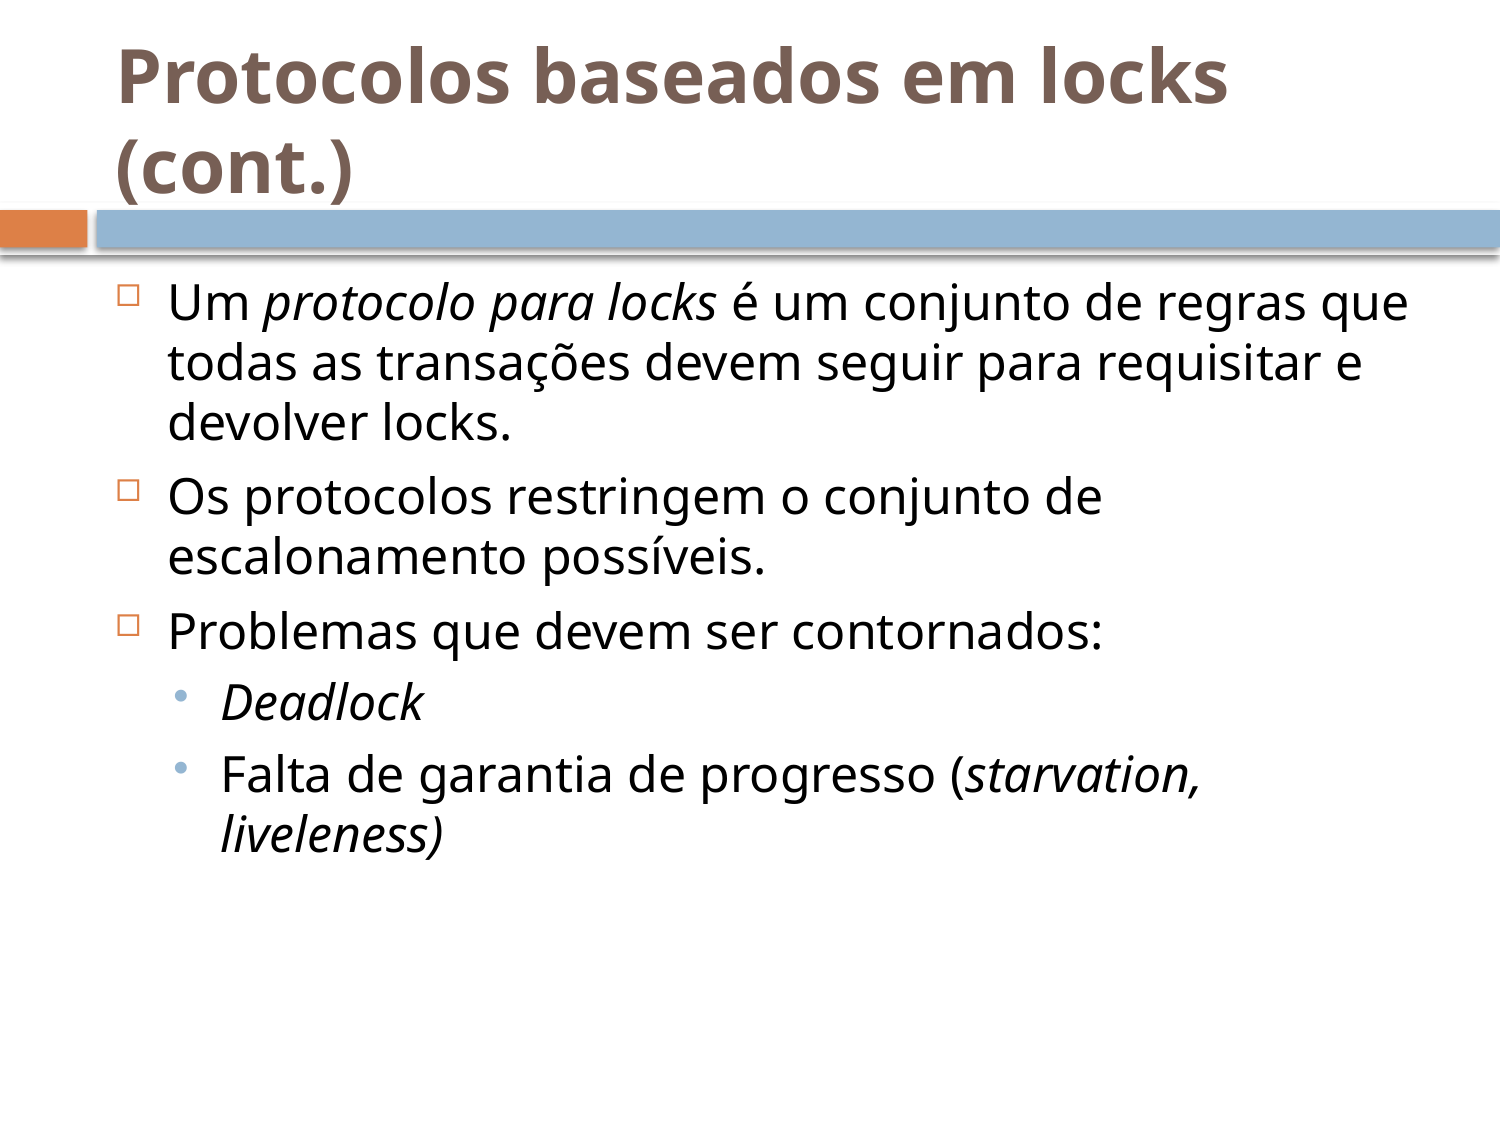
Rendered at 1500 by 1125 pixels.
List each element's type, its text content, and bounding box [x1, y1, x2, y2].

list Um protocolo para locks é um conjunto de regras que todas as transações devem seguir para requisitar e devolver locks. Os protocolos restringem o conjunto de escalonamento possíveis. Problemas que devem ser contornados: Deadlock Falta de garantia de progresso (starvation, liveleness) [100, 262, 1438, 1005]
title Protocolos baseados em locks (cont.) [100, 37, 1438, 200]
